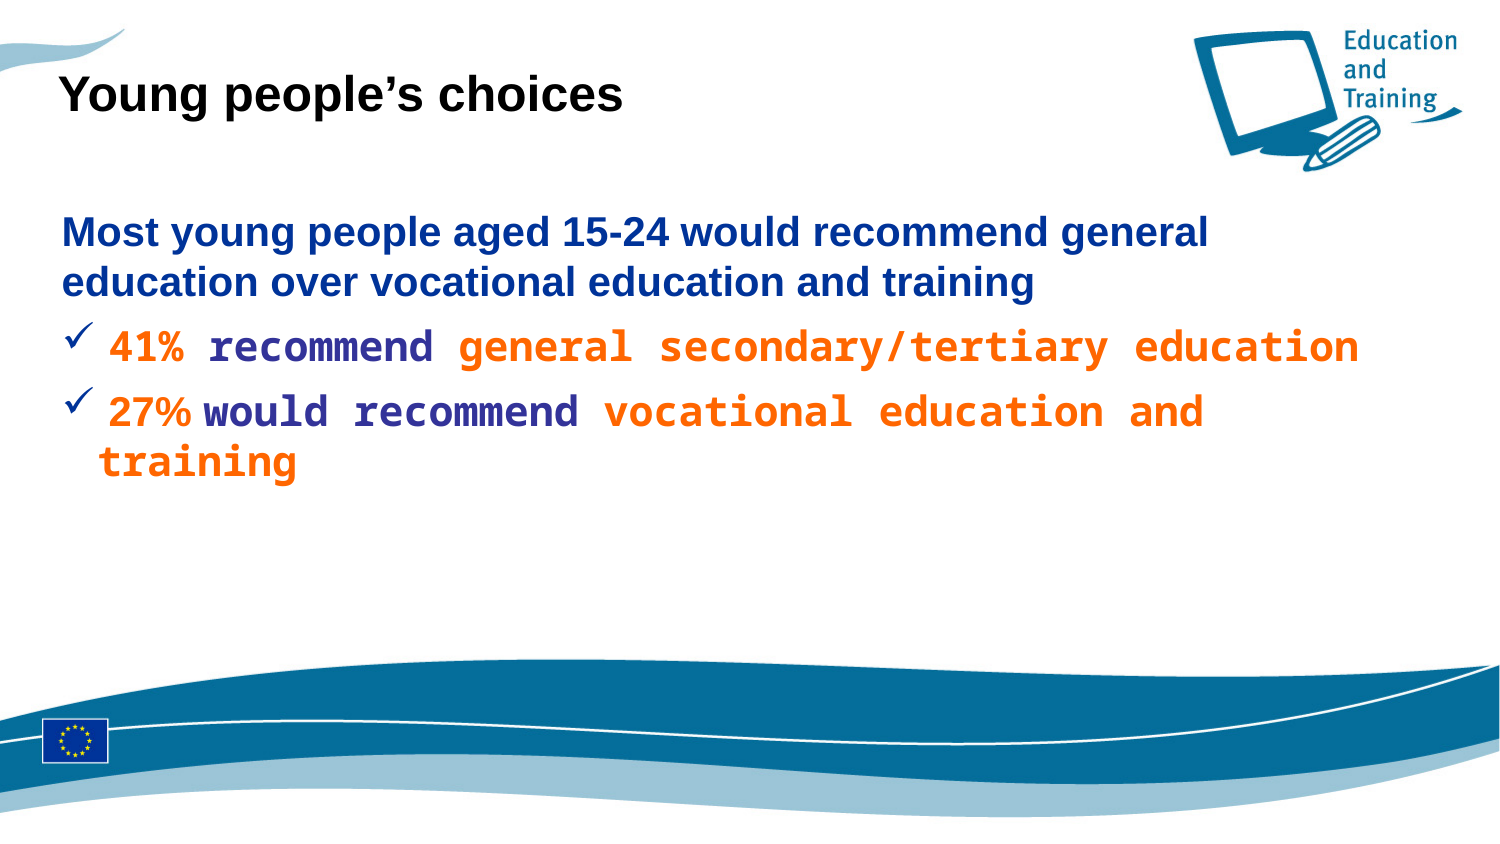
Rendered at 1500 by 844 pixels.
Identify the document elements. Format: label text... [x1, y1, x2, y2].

picture [0, 739, 1500, 844]
title Young people’s choices [46, 56, 1397, 140]
text_box Most young people aged 15-24 would recommend general education over vocational education and training 41% recommend general secondary/tertiary education 27% would recommend vocational education and training [50, 191, 1398, 541]
picture [0, 0, 1500, 763]
